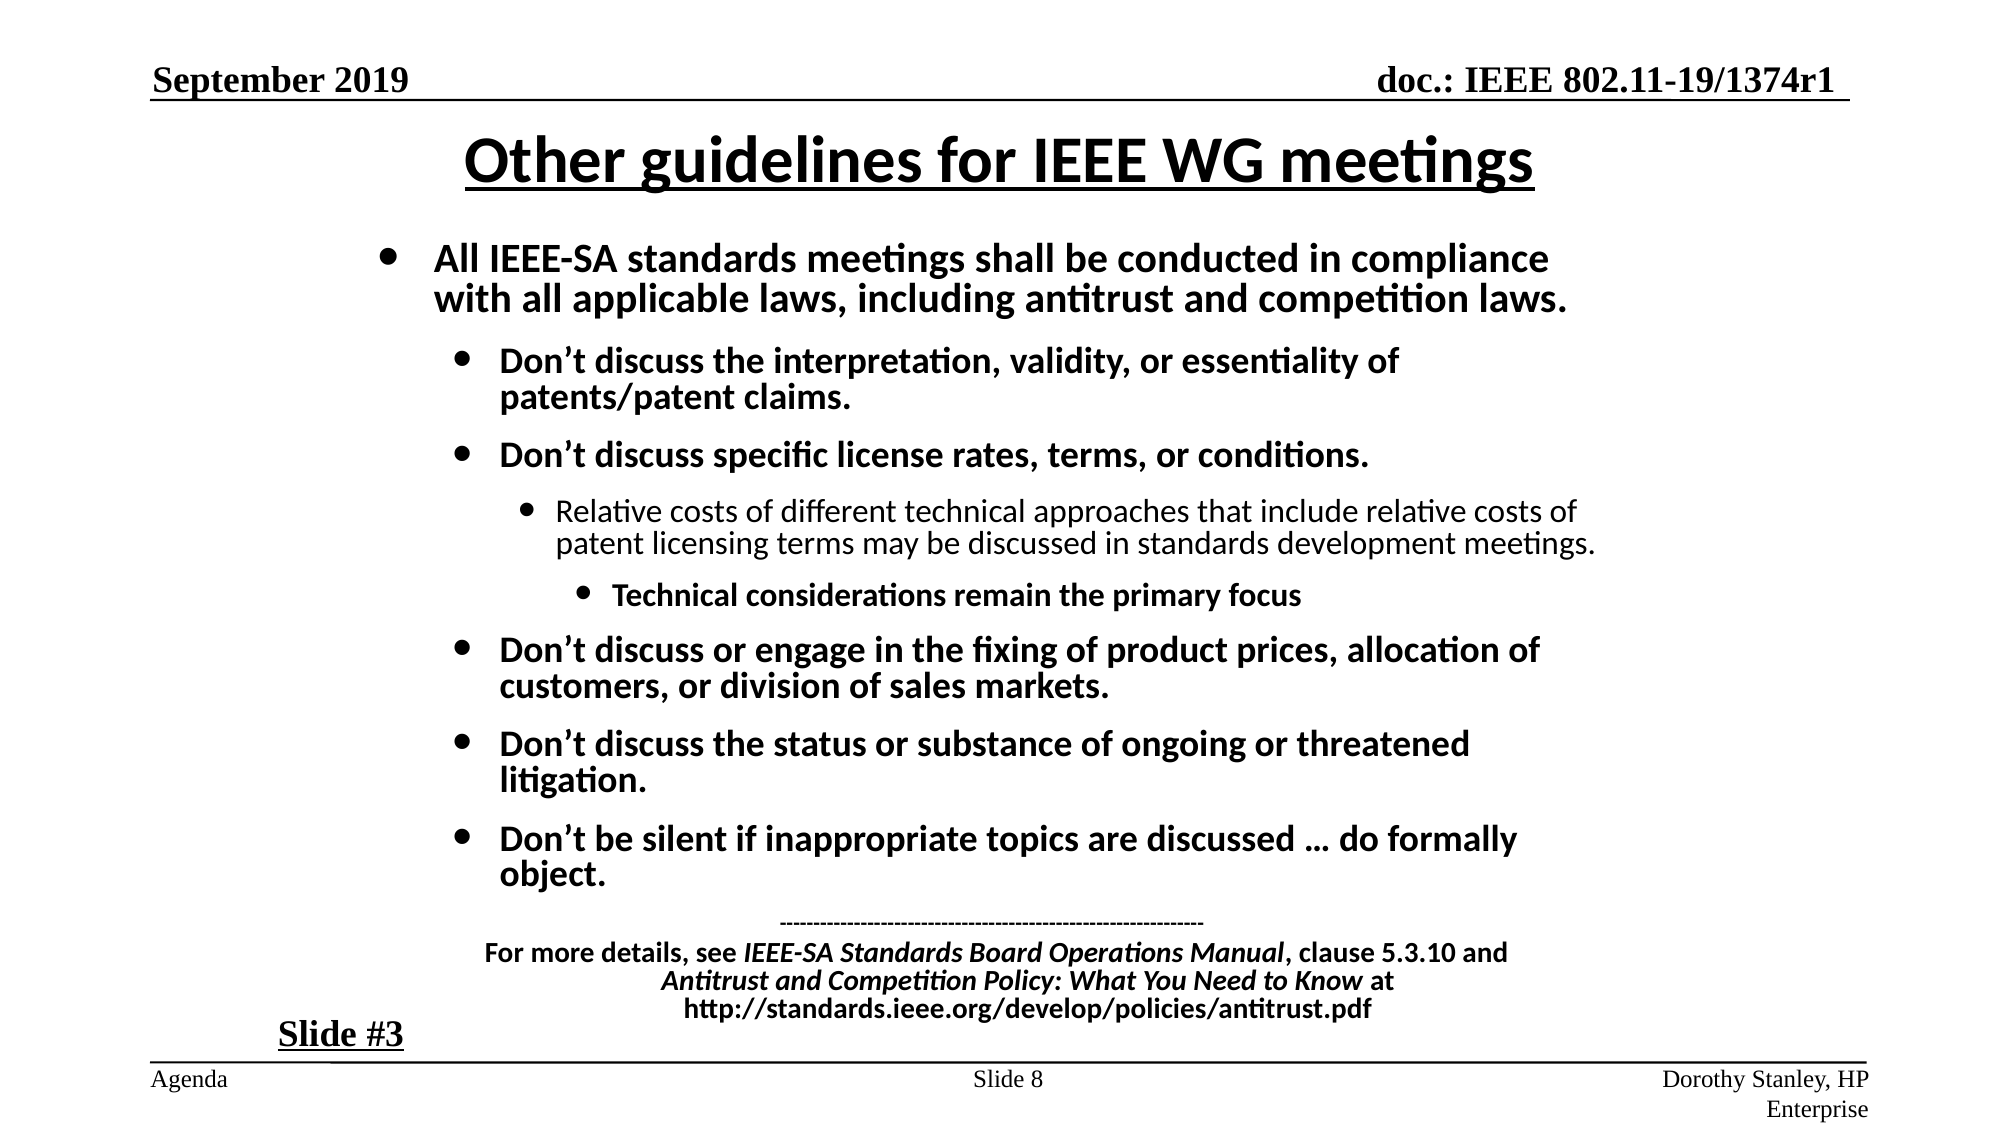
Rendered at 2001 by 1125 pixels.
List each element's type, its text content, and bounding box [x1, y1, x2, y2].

slide_number Slide 8 [964, 1062, 1053, 1093]
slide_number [152, 54, 567, 100]
title Other guidelines for IEEE WG meetings [287, 62, 1713, 250]
text_box Slide #3 [263, 1001, 420, 1062]
footer Dorothy Stanley, HP Enterprise [1609, 1062, 1869, 1093]
list All IEEE-SA standards meetings shall be conducted in compliance with all applicable laws, including antitrust and competition laws. Don’t discuss the interpretation, validity, or essentiality of patents/patent claims. Don’t discuss specific license rates, terms, or conditions. Relative costs of different technical approaches that include relative costs of patent licensing terms may be discussed in standards development meetings. Technical considerations remain the primary focus Don’t discuss or engage in the fixing of product prices, allocation of customers, or division of sales markets. Don’t discuss the status or substance of ongoing or threatened litigation. Don’t be silent if inappropriate topics are discussed … do formally object. --------------------------------------------------------------- For more details, see IEEE-SA Standards Board Operations Manual, clause 5.3.10 and Antitrust and Competition Policy: What You Need to Know at http://standards.ieee.org/develop/policies/antitrust.pdf [362, 233, 1638, 909]
